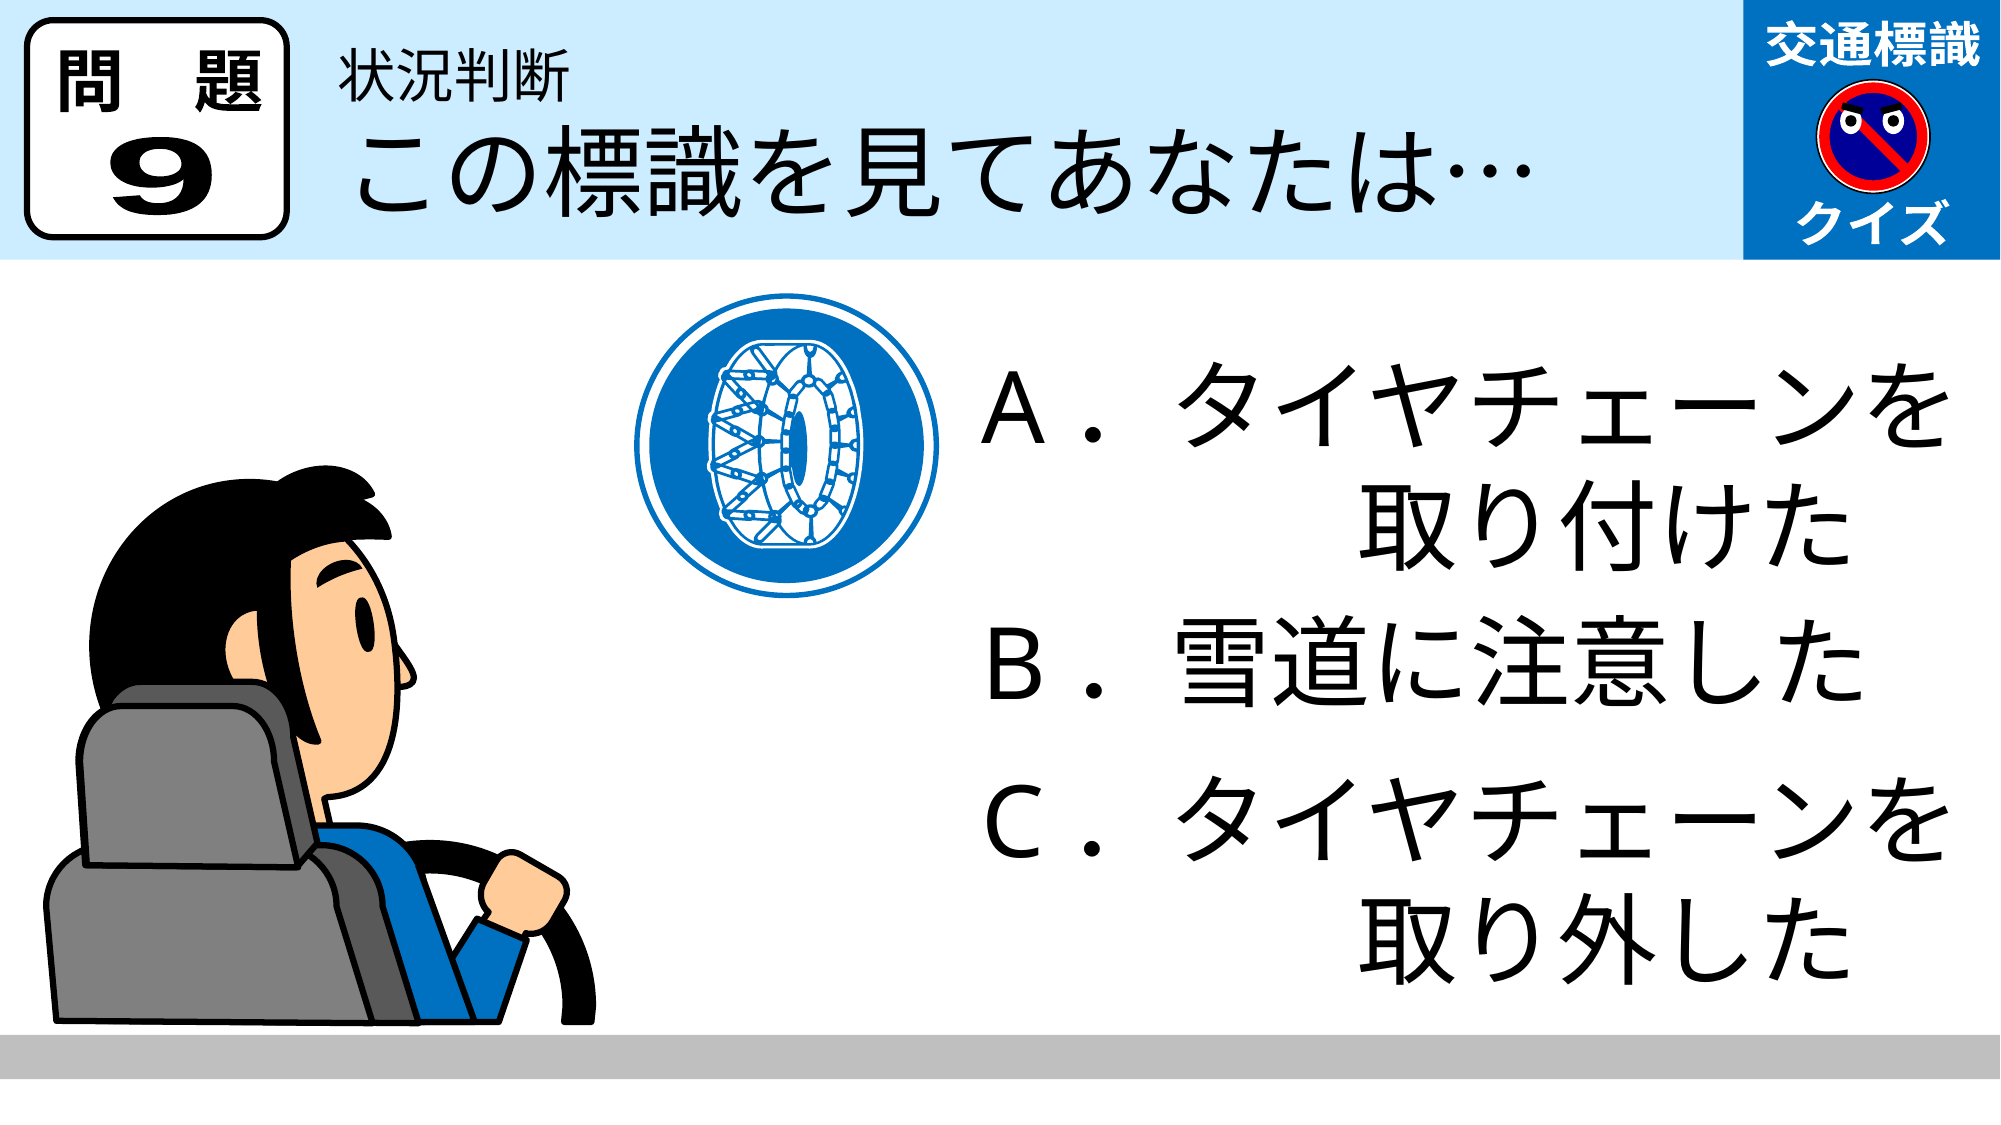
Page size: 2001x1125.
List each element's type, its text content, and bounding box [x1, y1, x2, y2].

text_box C．タイヤチェーンを 取り外した [966, 749, 1980, 1005]
text_box 状況判断 [322, 32, 586, 117]
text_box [45, 481, 594, 1024]
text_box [633, 293, 940, 599]
text_box この標識を見てあなたは… [328, 101, 1556, 237]
text_box B．雪道に注意した [966, 592, 1980, 727]
text_box [0, 1034, 2000, 1080]
text_box A．タイヤチェーンを 取り付けた [966, 335, 1980, 591]
